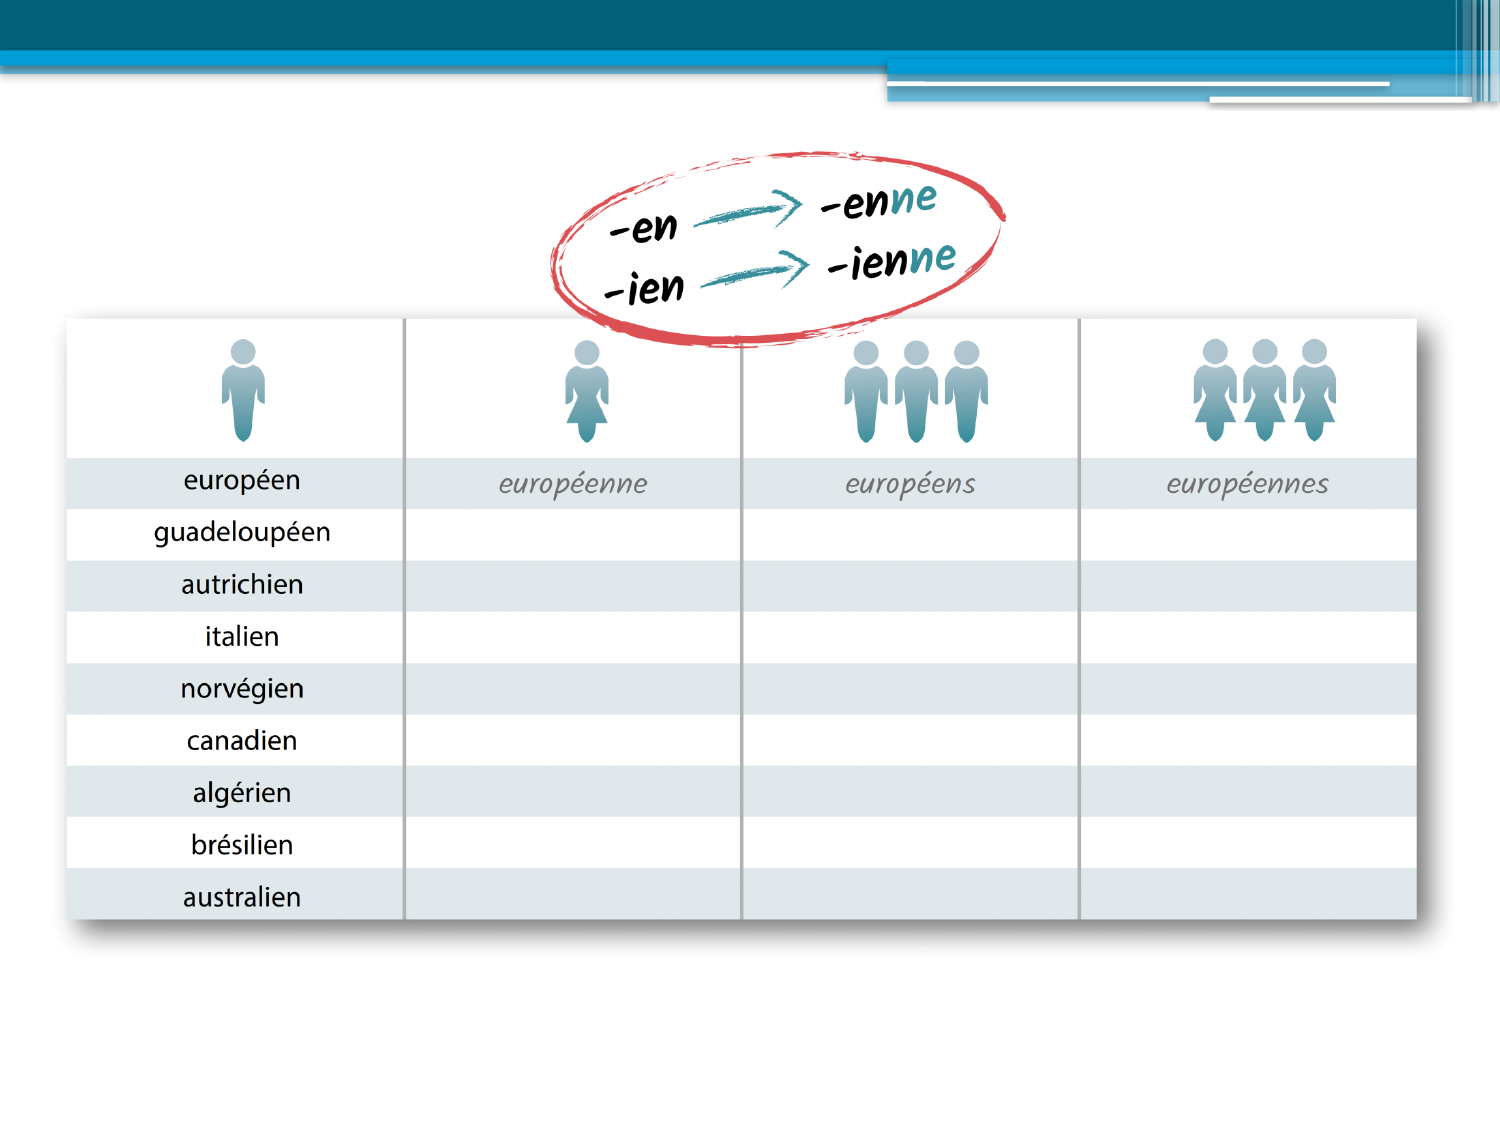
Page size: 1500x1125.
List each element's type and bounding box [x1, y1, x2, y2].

picture [0, 111, 1500, 1014]
